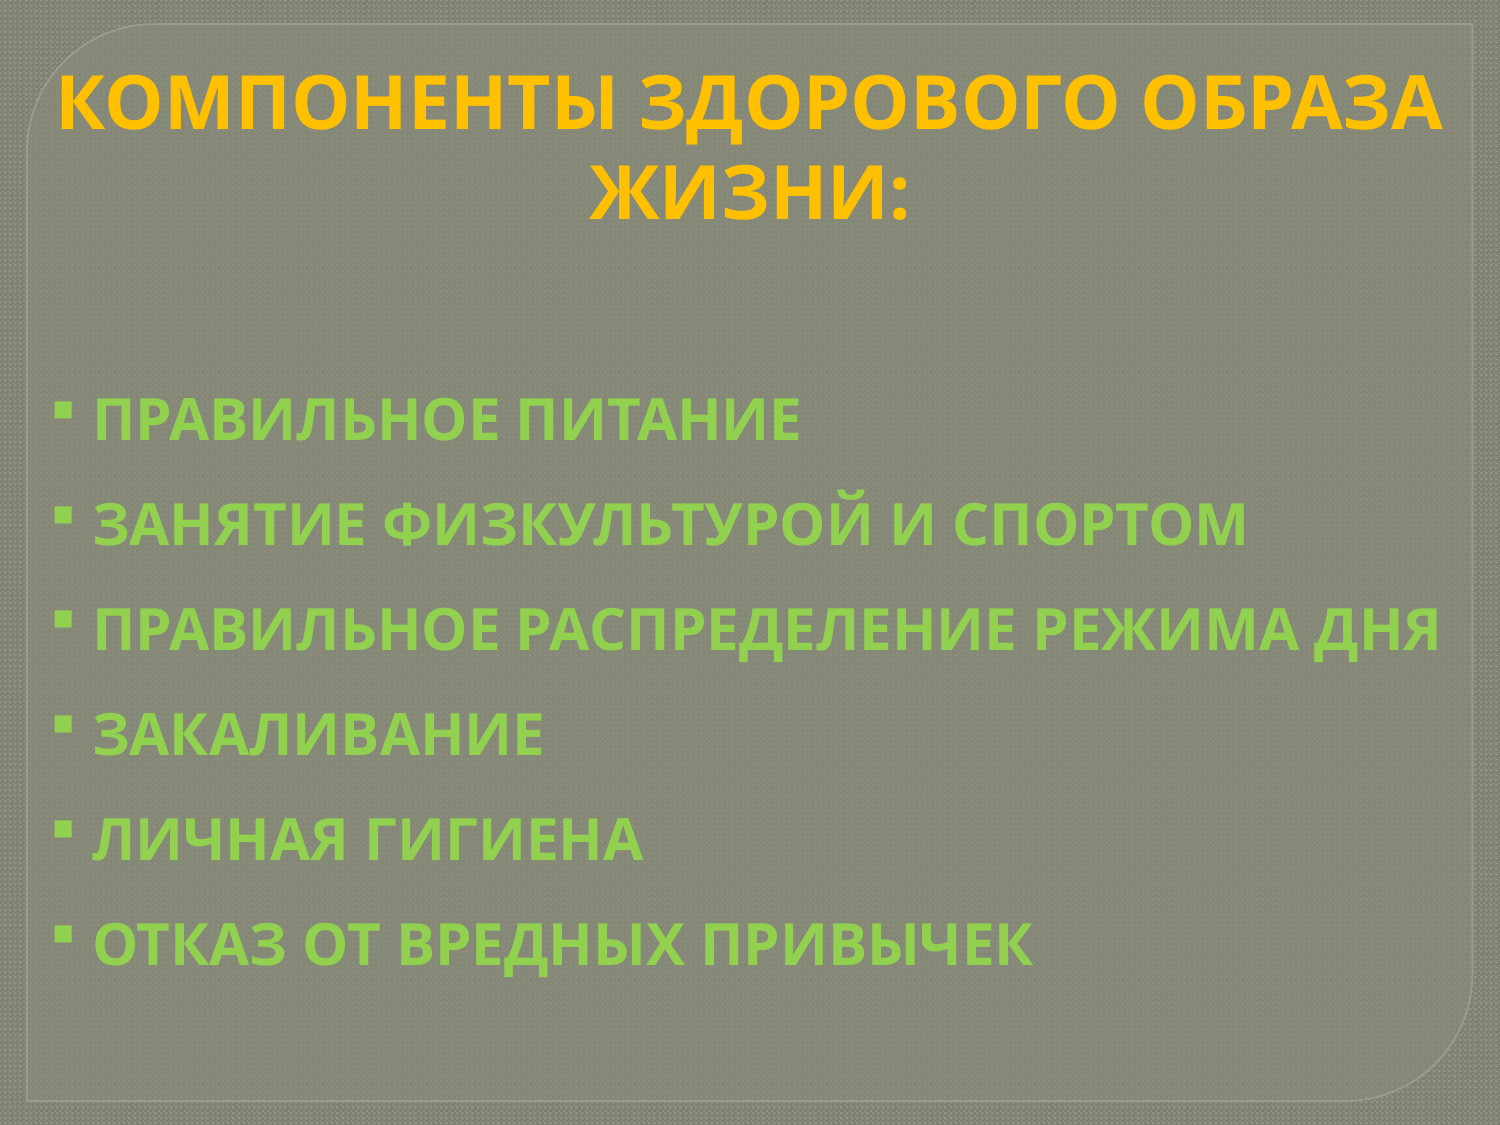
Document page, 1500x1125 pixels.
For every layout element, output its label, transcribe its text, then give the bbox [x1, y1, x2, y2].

text_box КОМПОНЕНТЫ ЗДОРОВОГО ОБРАЗА ЖИЗНИ: [23, 46, 1477, 242]
text_box ПРАВИЛЬНОЕ ПИТАНИЕ ЗАНЯТИЕ ФИЗКУЛЬТУРОЙ И СПОРТОМ ПРАВИЛЬНОЕ РАСПРЕДЕЛЕНИЕ РЕЖИМА ДНЯ ЗАКАЛИВАНИЕ ЛИЧНАЯ ГИГИЕНА ОТКАЗ ОТ ВРЕДНЫХ ПРИВЫЧЕК [35, 339, 1465, 1090]
